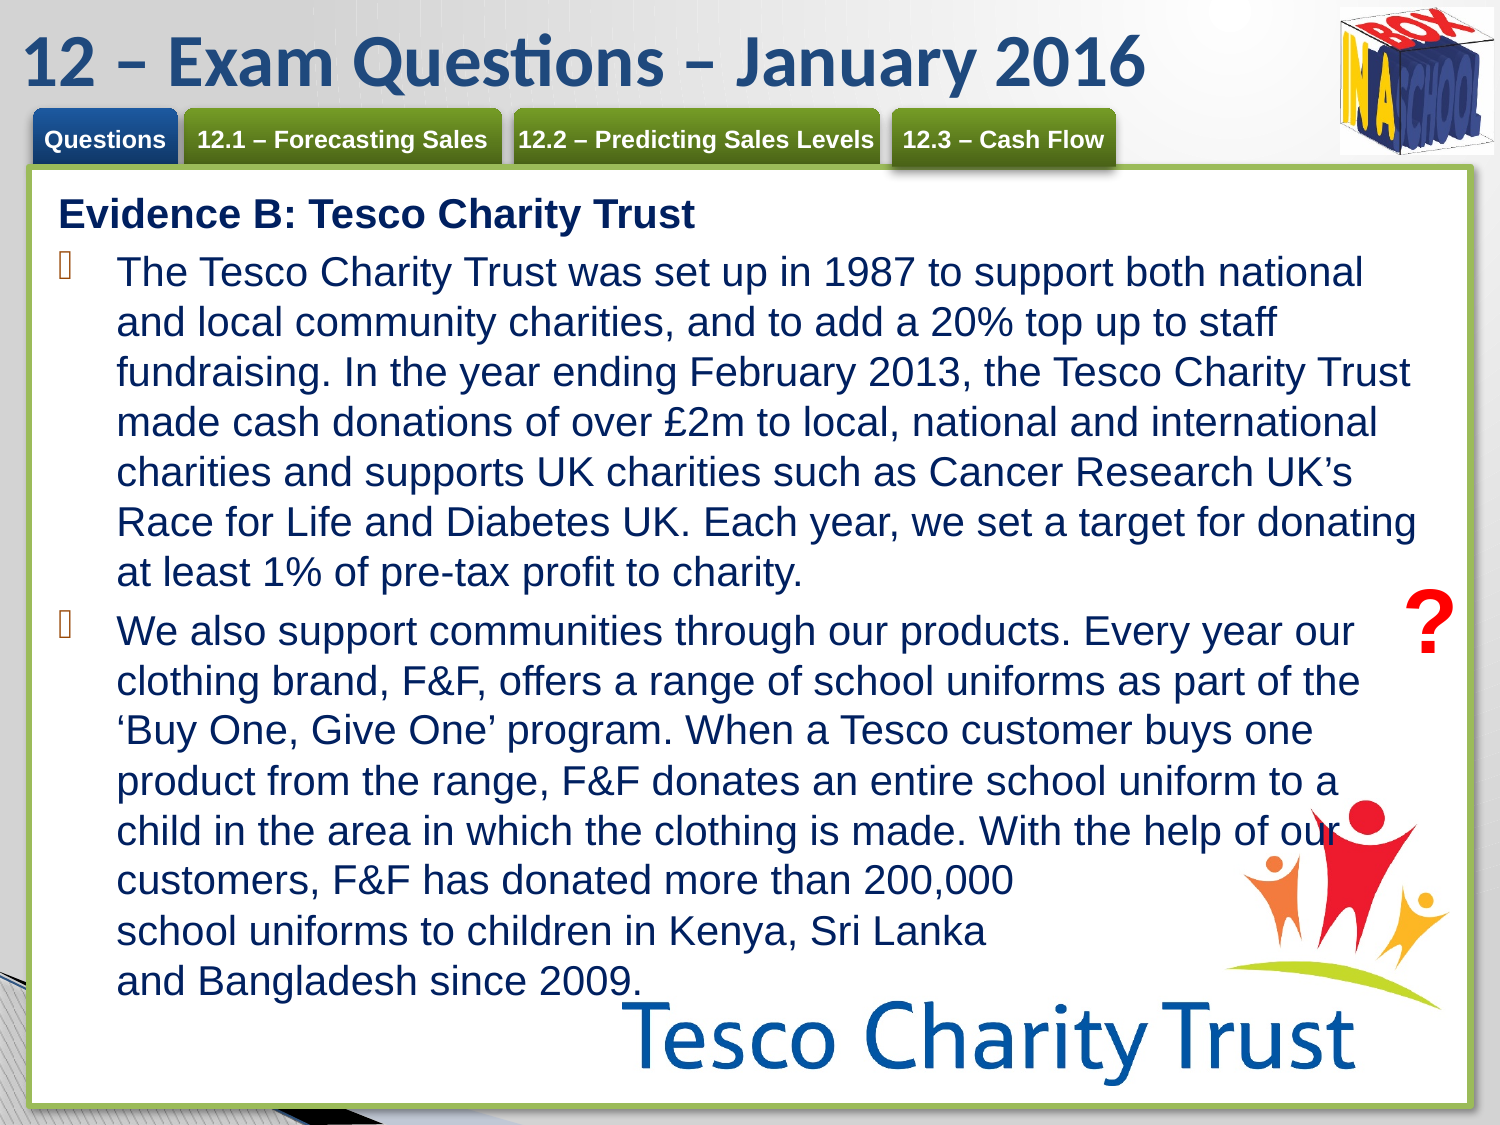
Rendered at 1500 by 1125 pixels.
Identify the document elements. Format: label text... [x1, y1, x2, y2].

text_box Evidence B: Tesco Charity Trust The Tesco Charity Trust was set up in 1987 to support both national and local community charities, and to add a 20% top up to staff fundraising. In the year ending February 2013, the Tesco Charity Trust made cash donations of over £2m to local, national and international charities and supports UK charities such as Cancer Research UK’s Race for Life and Diabetes UK. Each year, we set a target for donating at least 1% of pre-tax profit to charity. We also support communities through our products. Every year our clothing brand, F&F, offers a range of school uniforms as part of the ‘Buy One, Give One’ program. When a Tesco customer buys one product from the range, F&F donates an entire school uniform to a child in the area in which the clothing is made. With the help of our customers, F&F has donated more than 200,000 school uniforms to children in Kenya, Sri Lanka and Bangladesh since 2009. [43, 179, 1449, 1011]
title 12 – Exam Questions – January 2016 [5, 11, 1270, 102]
picture [621, 798, 1450, 1086]
picture [281, 1114, 303, 1125]
picture [1340, 7, 1495, 155]
text_box ? [1387, 554, 1459, 680]
